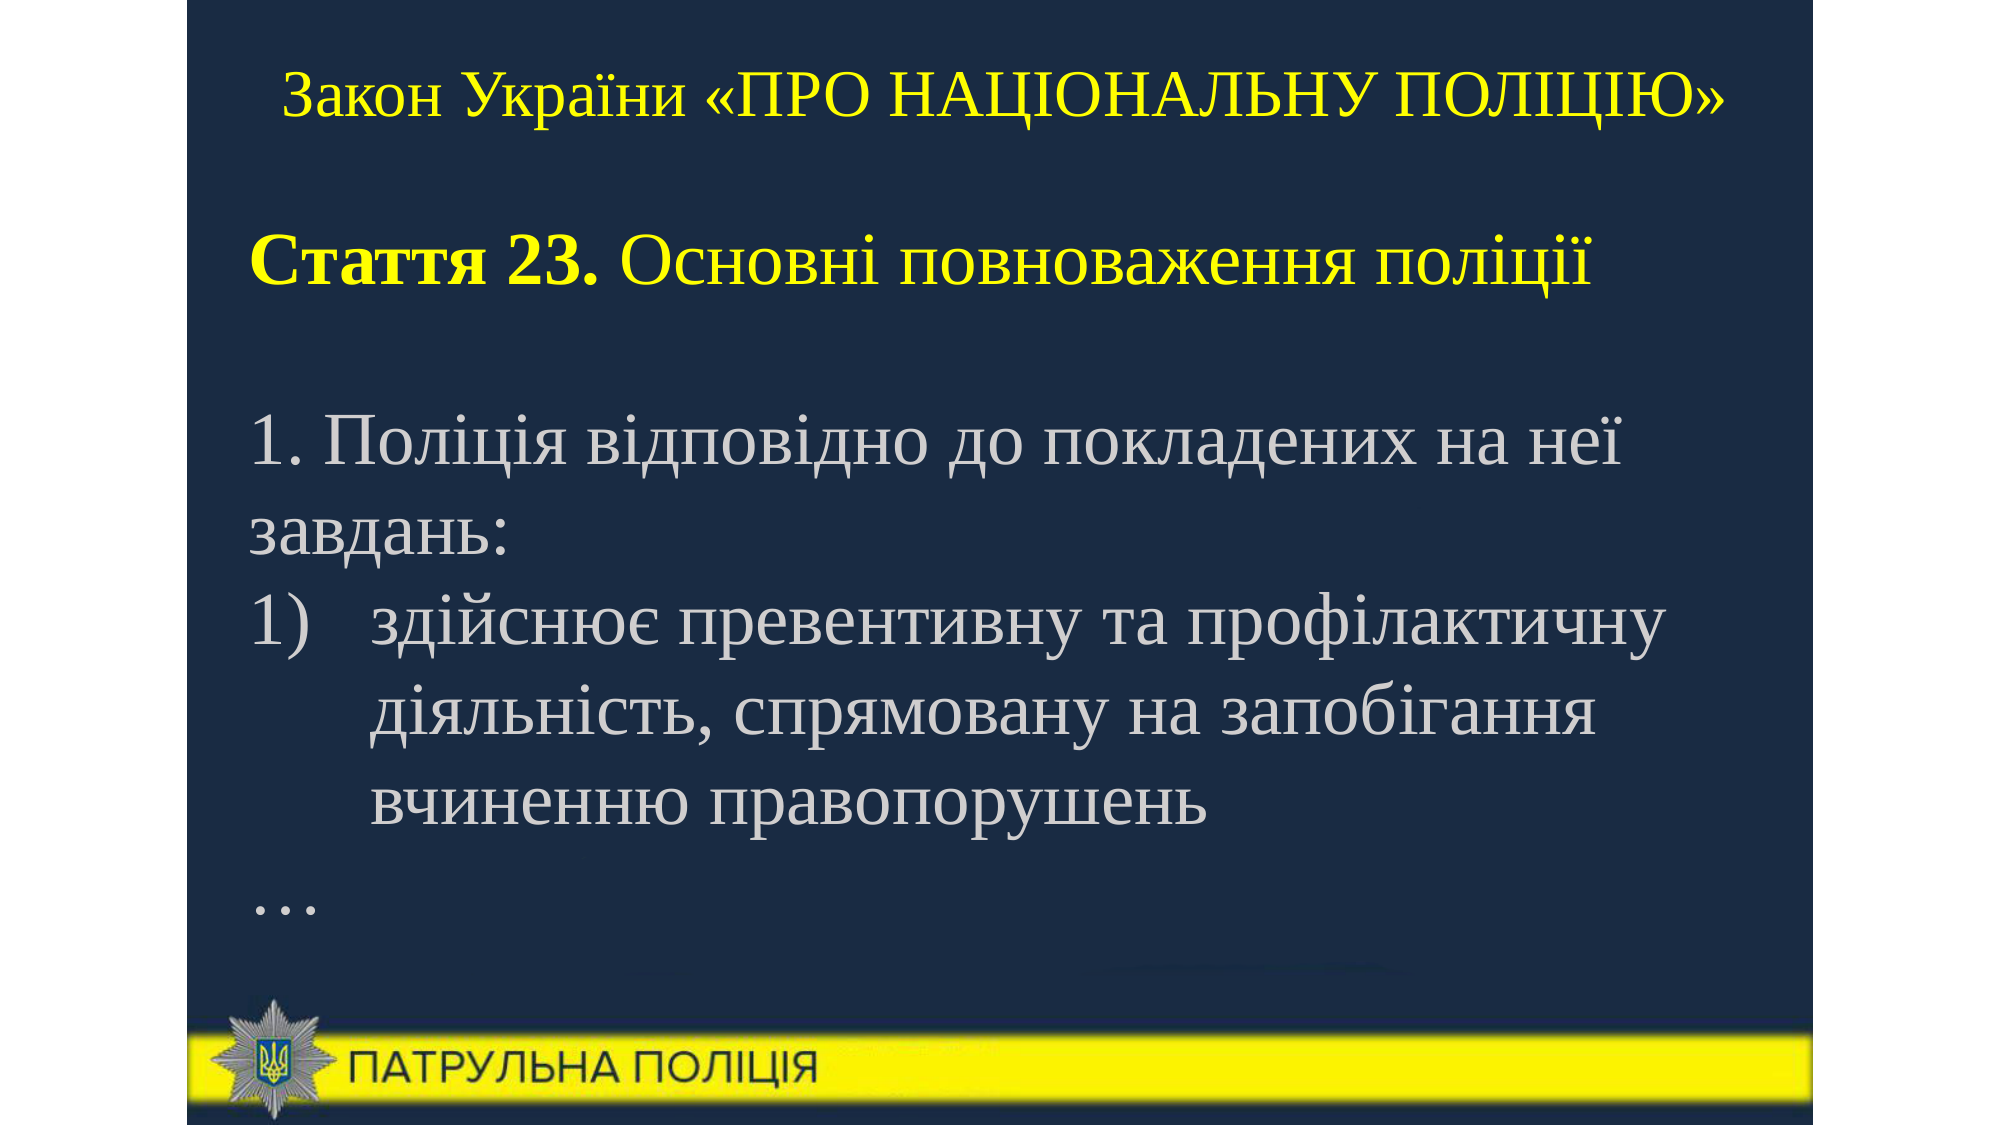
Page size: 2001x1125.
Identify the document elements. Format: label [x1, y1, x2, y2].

picture [187, 0, 1813, 1125]
